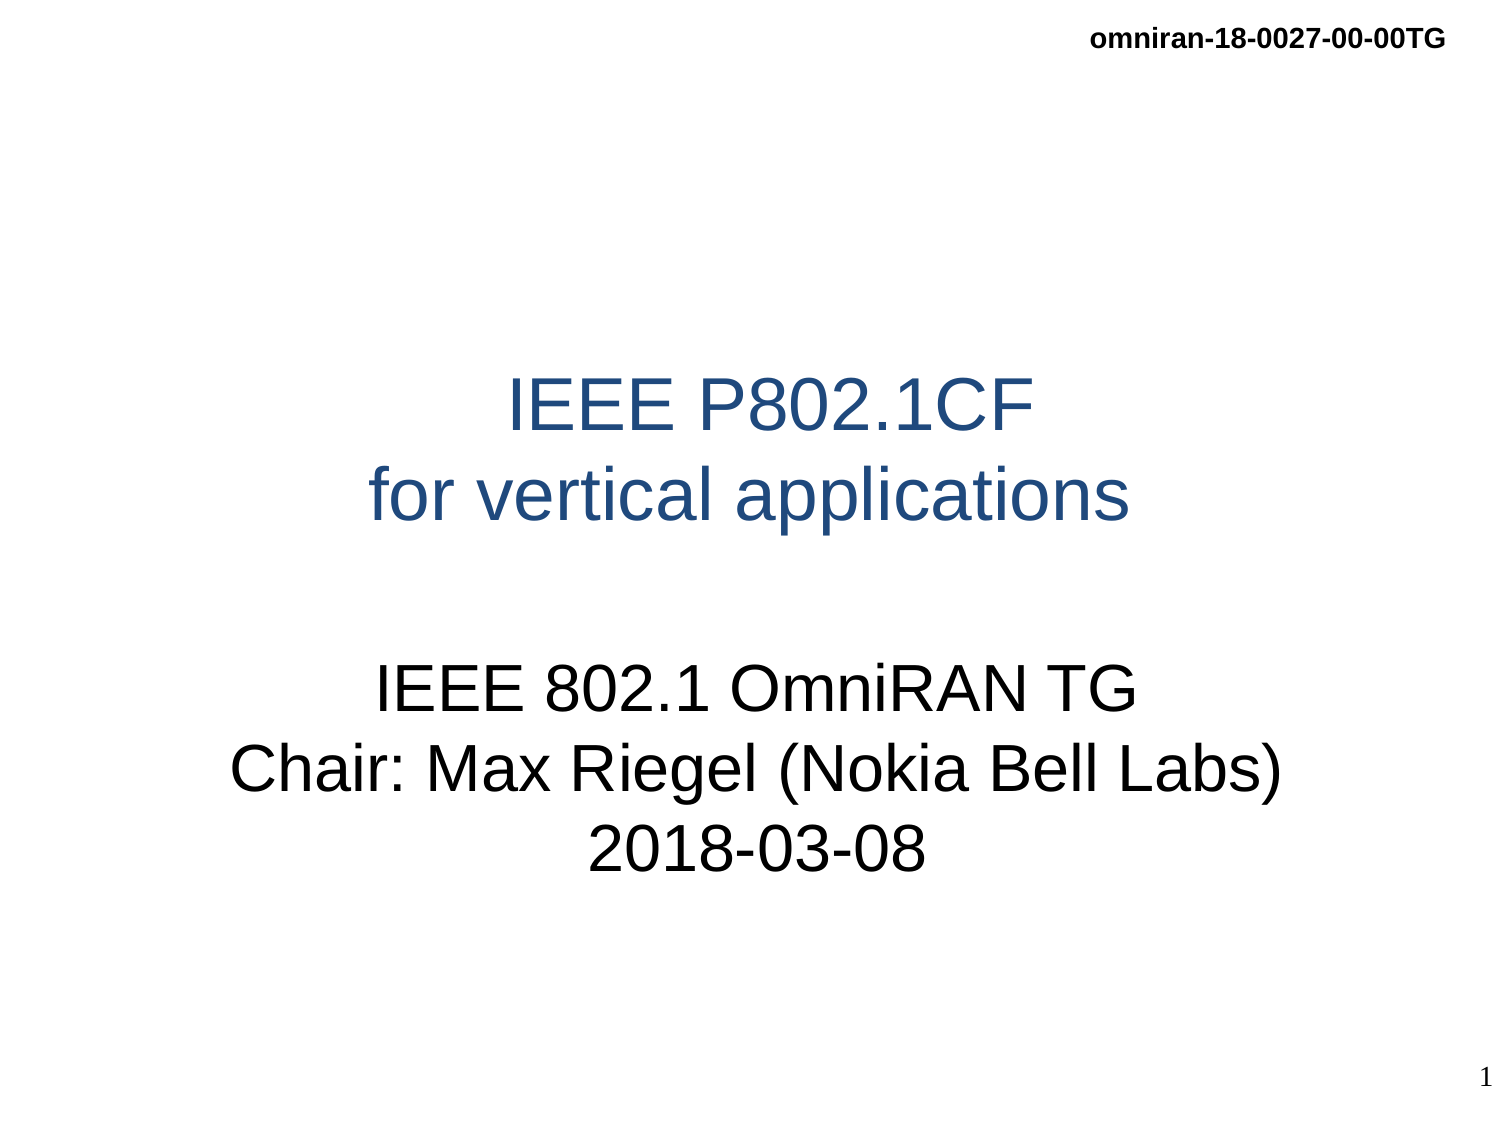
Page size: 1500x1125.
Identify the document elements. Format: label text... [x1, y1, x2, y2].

title IEEE P802.1CF for vertical applications [112, 348, 1388, 591]
subtitle IEEE 802.1 OmniRAN TG Chair: Max Riegel (Nokia Bell Labs) 2018-03-08 [196, 637, 1319, 925]
